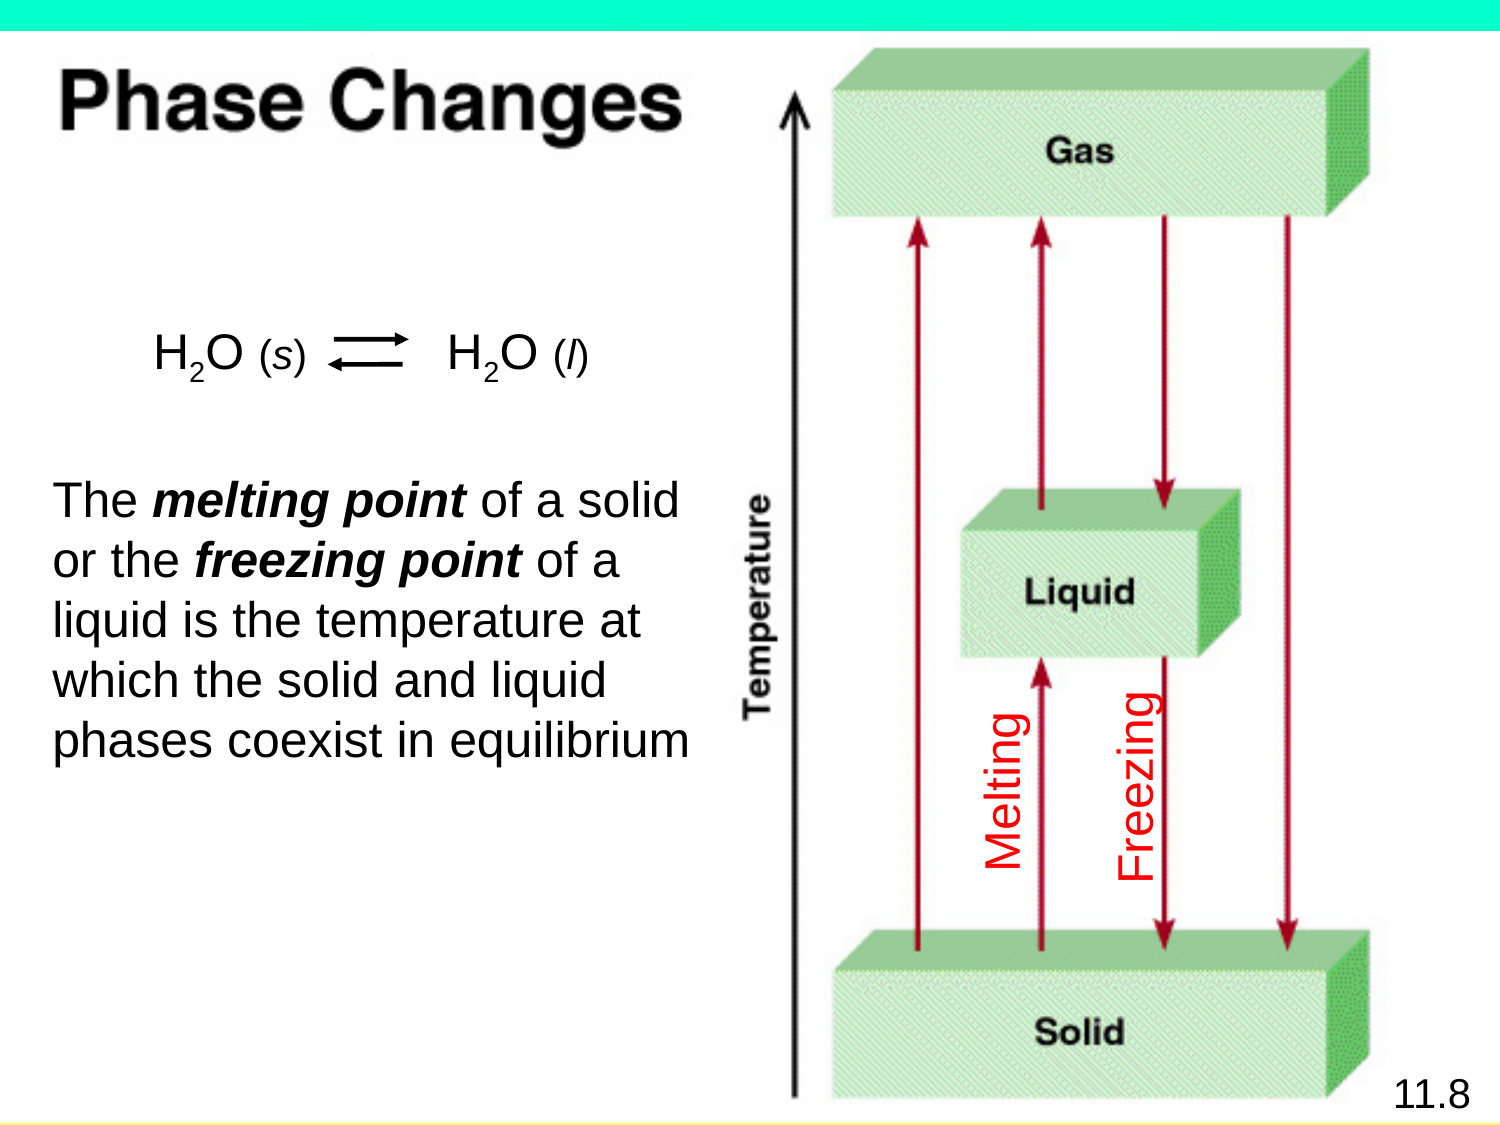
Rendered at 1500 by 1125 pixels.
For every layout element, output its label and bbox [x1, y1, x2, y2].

picture [0, 31, 1500, 1124]
text_box [137, 312, 606, 388]
